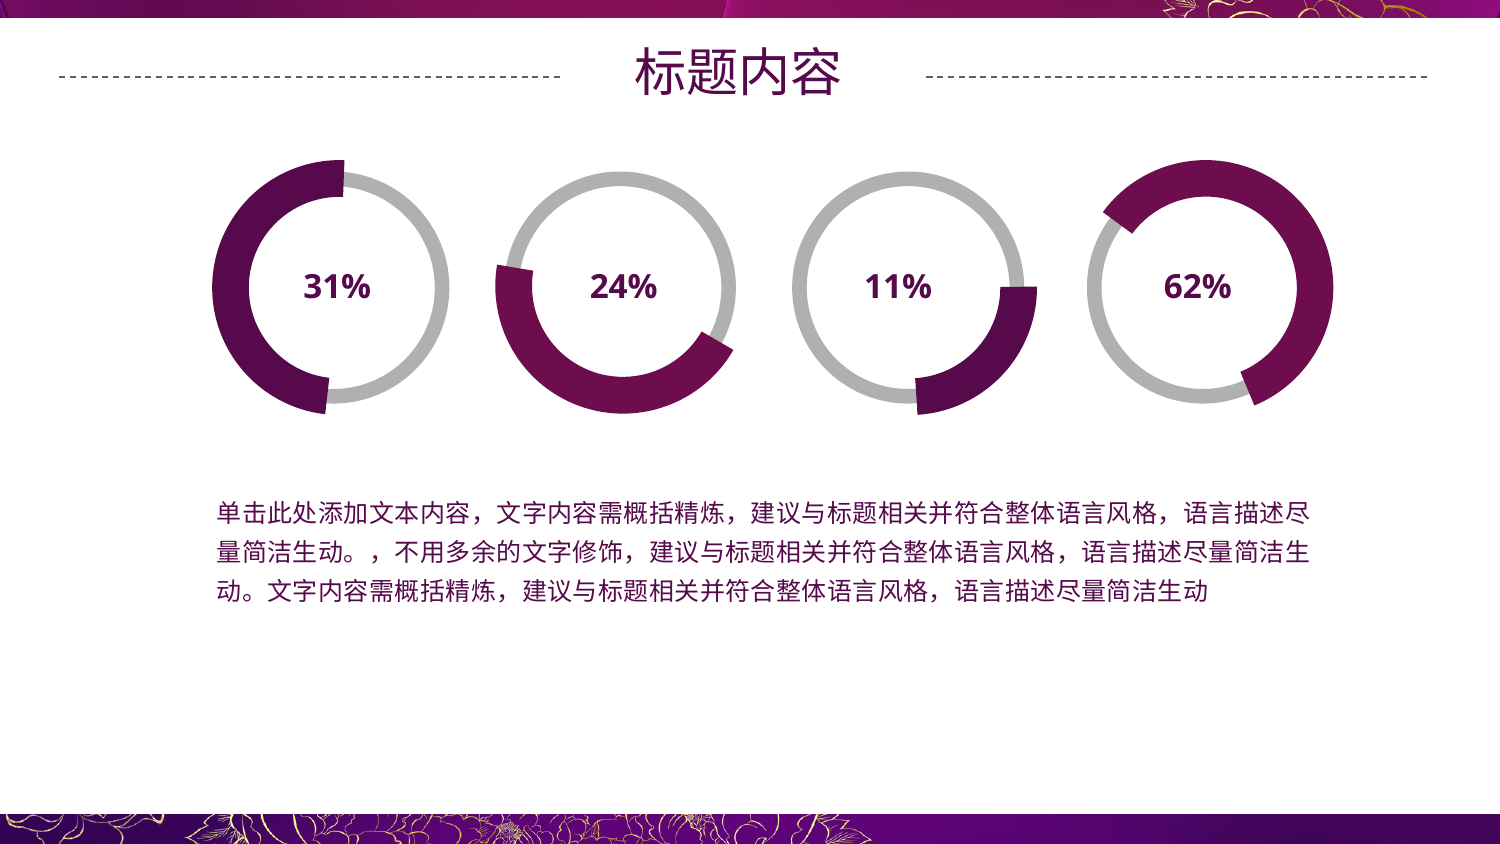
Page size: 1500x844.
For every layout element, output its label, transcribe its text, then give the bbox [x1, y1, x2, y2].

text_box 单击此处添加文本内容，文字内容需概括精炼，建议与标题相关并符合整体语言风格，语言描述尽量简洁生动。，不用多余的文字修饰，建议与标题相关并符合整体语言风格，语言描述尽量简洁生动。文字内容需概括精炼，建议与标题相关并符合整体语言风格，语言描述尽量简洁生动 [202, 481, 1341, 691]
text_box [211, 159, 468, 416]
text_box 标题内容 [608, 32, 868, 110]
picture [0, 0, 1500, 18]
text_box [781, 159, 1038, 416]
picture [0, 814, 1500, 844]
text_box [1077, 159, 1334, 416]
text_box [494, 158, 751, 414]
